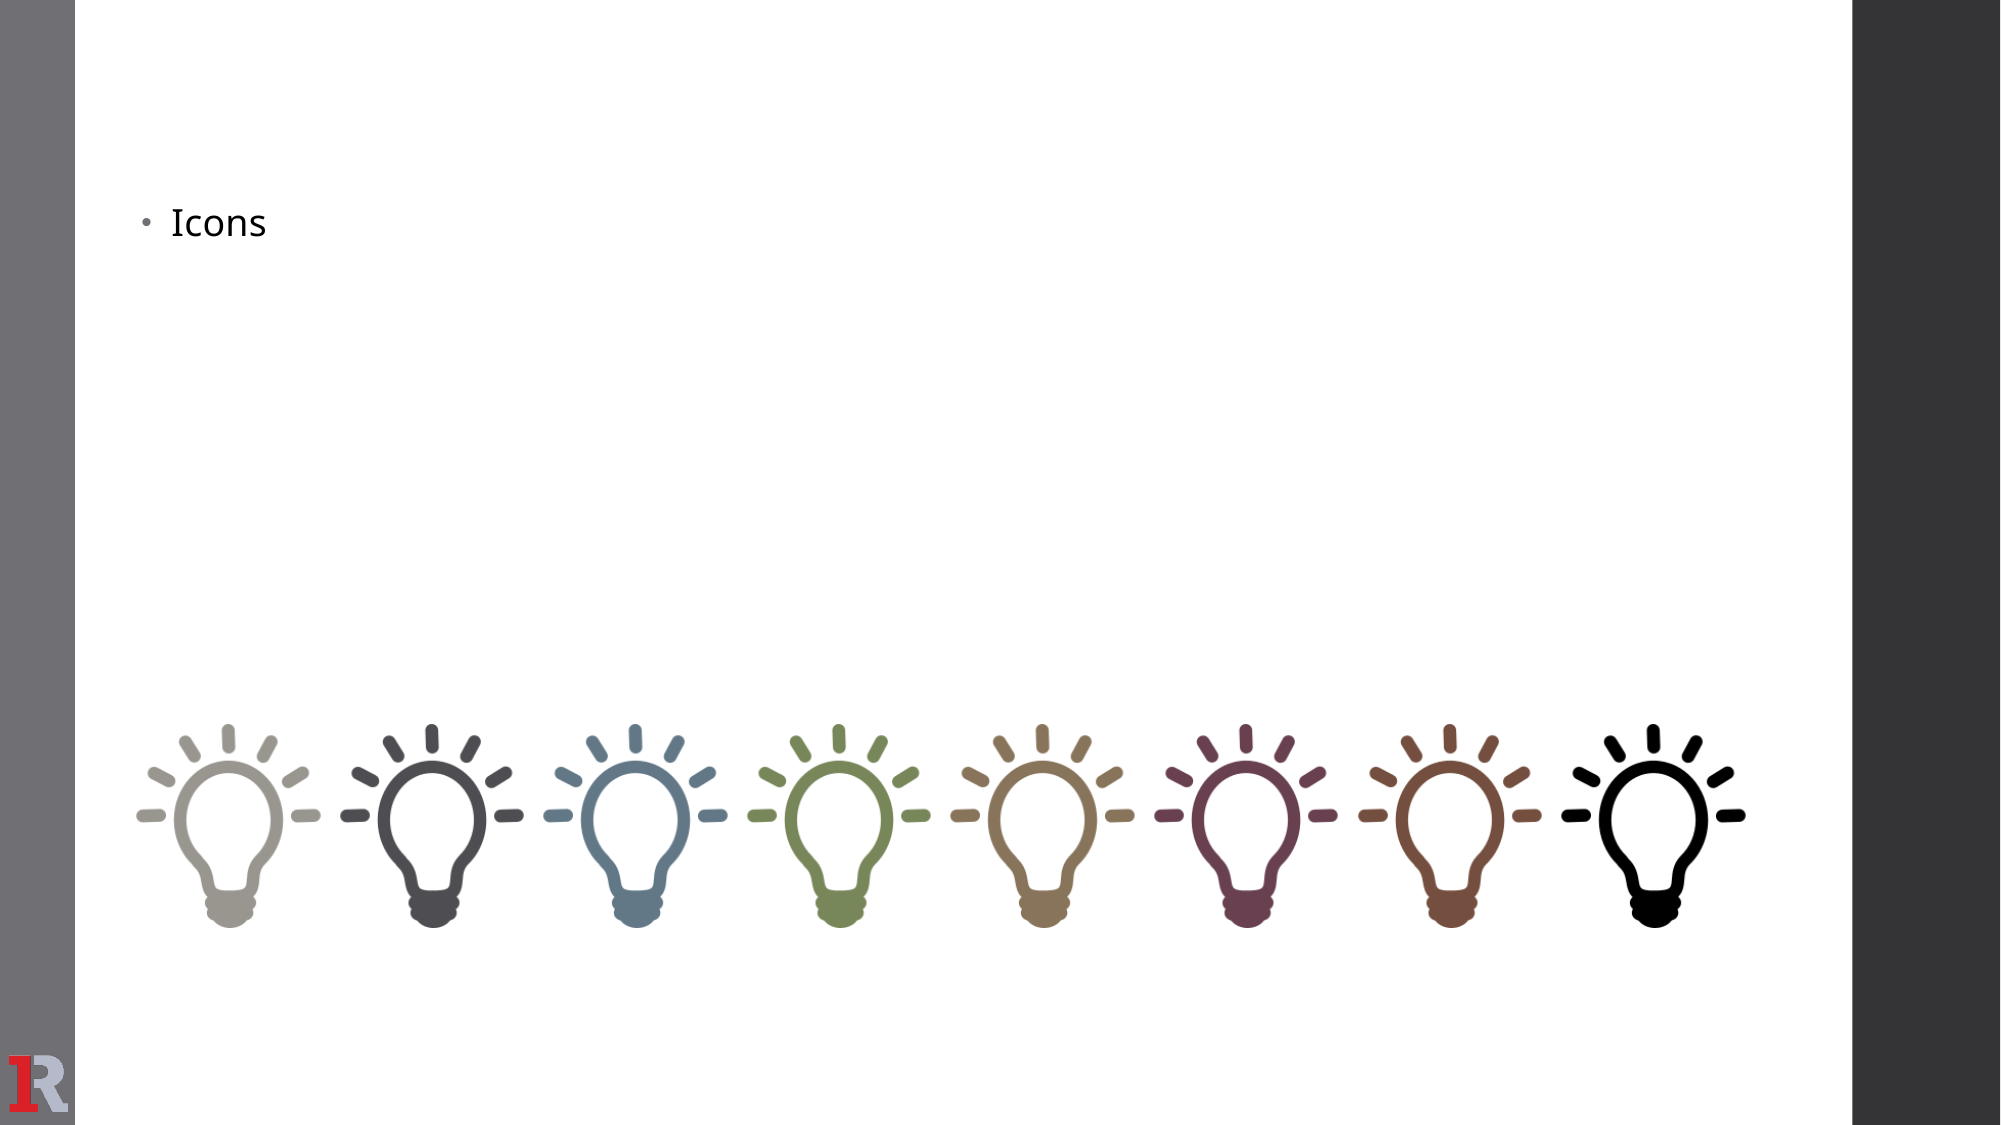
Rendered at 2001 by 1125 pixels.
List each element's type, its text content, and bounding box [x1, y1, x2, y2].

picture [9, 1054, 68, 1113]
picture [126, 724, 1756, 929]
list Icons [126, 194, 1817, 626]
